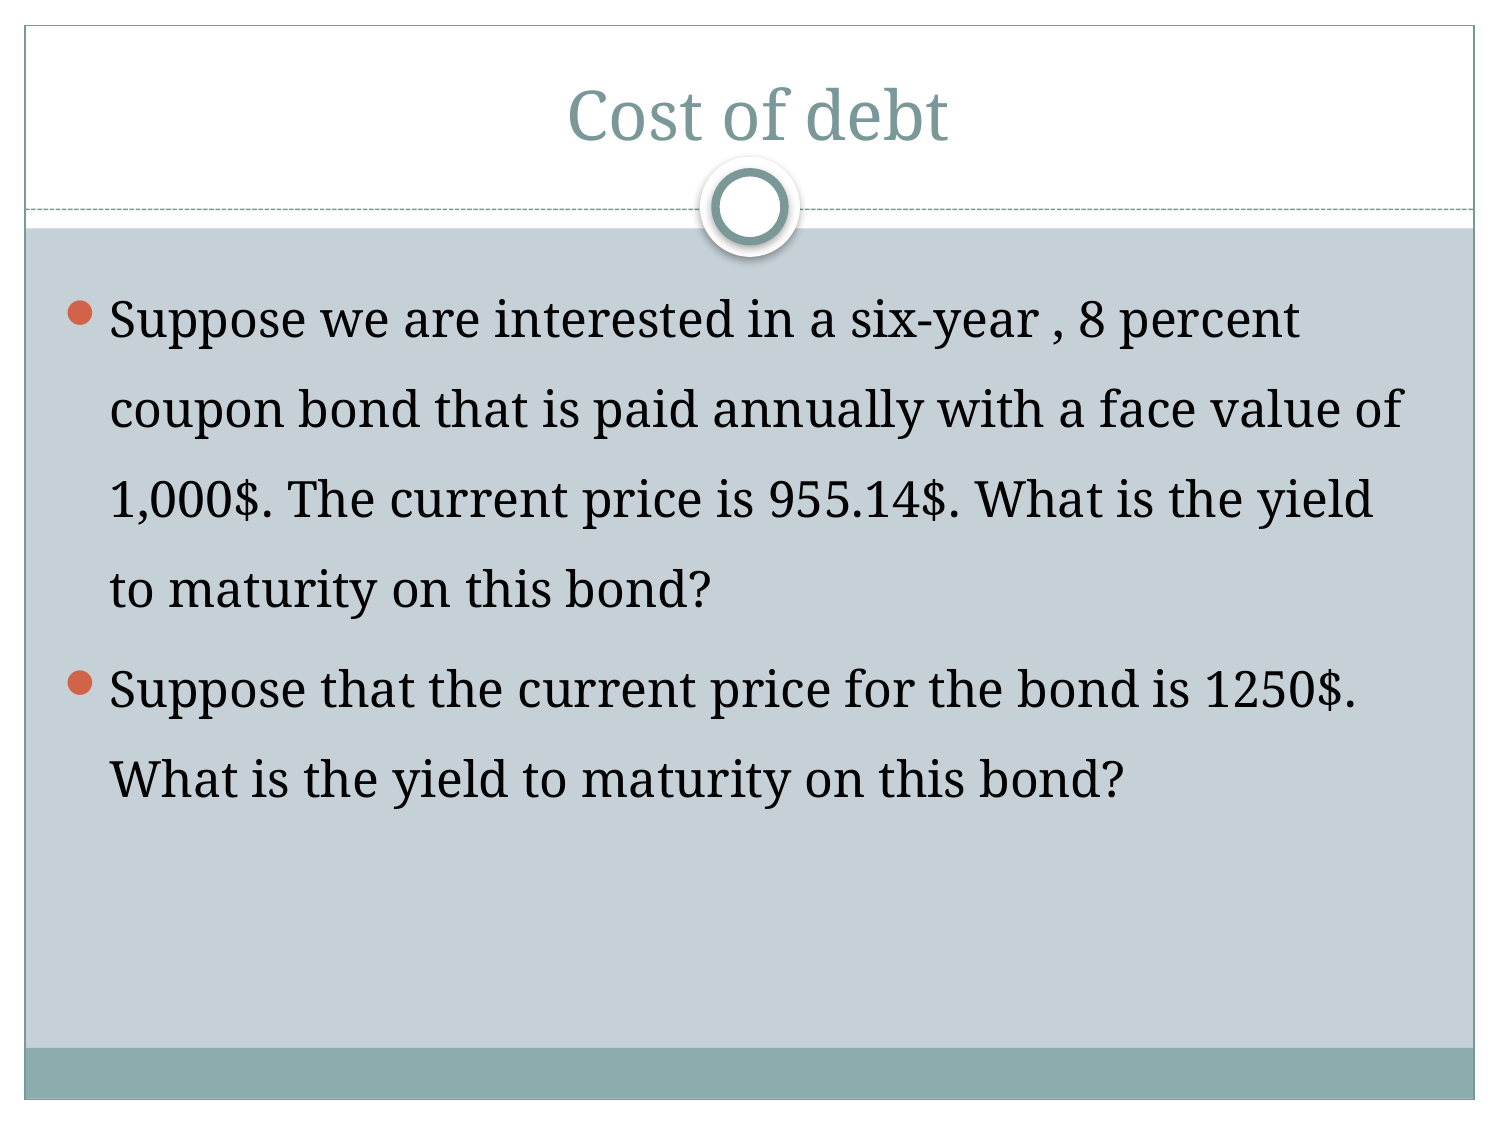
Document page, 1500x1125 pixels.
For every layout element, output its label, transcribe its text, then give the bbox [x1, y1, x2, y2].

title Cost of debt [49, 37, 1450, 162]
list Suppose we are interested in a six-year , 8 percent coupon bond that is paid annually with a face value of 1,000$. The current price is 955.14$. What is the yield to maturity on this bond? Suppose that the current price for the bond is 1250$. What is the yield to maturity on this bond? [49, 250, 1445, 1001]
